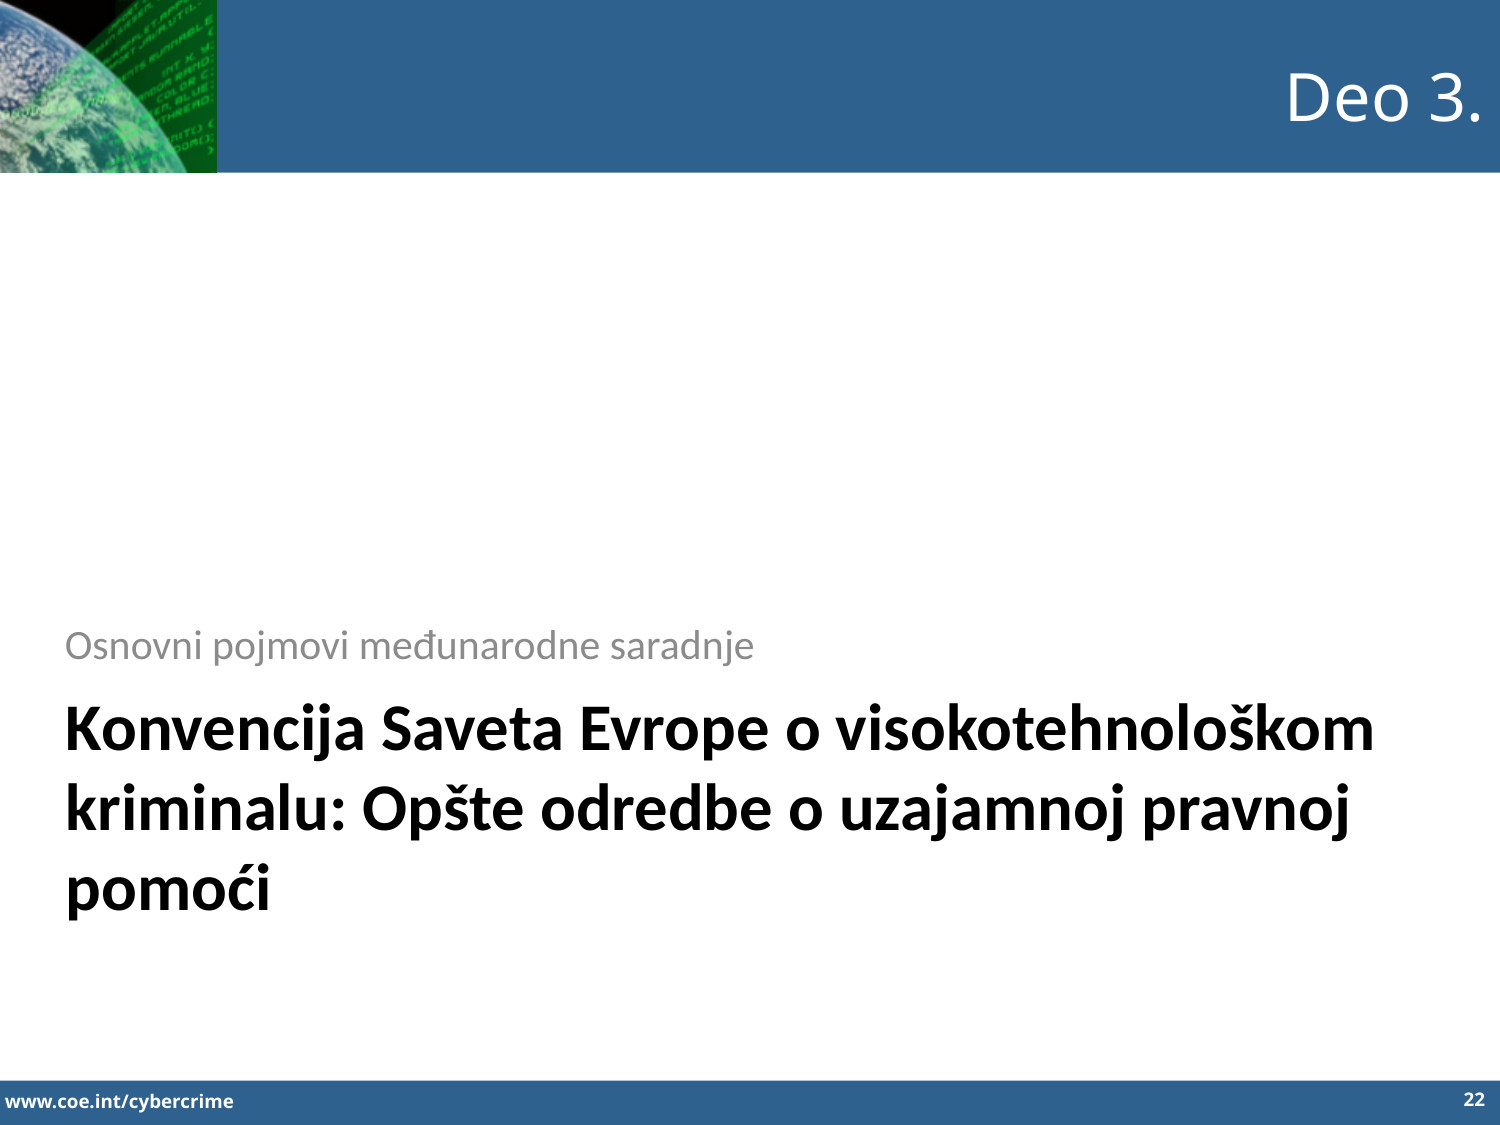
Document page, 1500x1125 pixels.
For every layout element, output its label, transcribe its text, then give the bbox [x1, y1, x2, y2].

text_box Osnovni pojmovi međunarodne saradnje [49, 615, 1325, 674]
text_box Konvencija Saveta Evrope o visokotehnološkom kriminalu: Opšte odredbe o uzajamnoj pravnoj pomoći [50, 676, 1450, 932]
picture [0, 1, 217, 173]
text_box Deo 3. [309, 18, 1500, 171]
slide_number 22 [1149, 1079, 1500, 1125]
